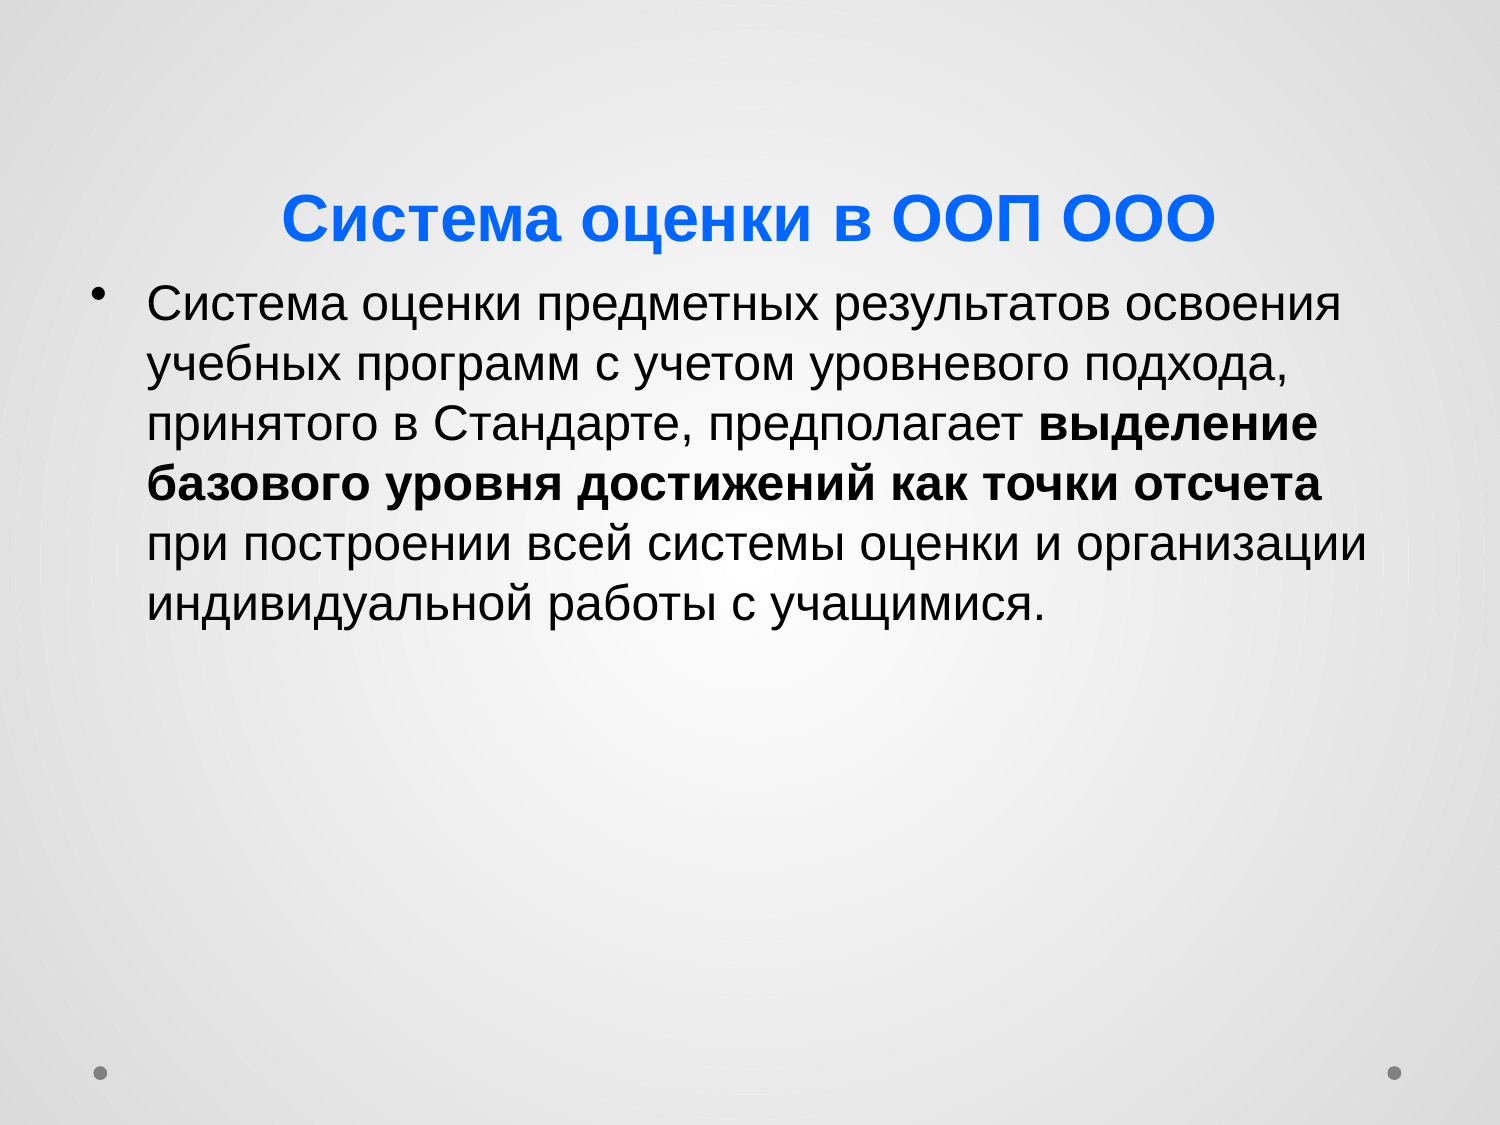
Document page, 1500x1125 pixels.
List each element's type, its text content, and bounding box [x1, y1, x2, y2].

list Система оценки предметных результатов освоения учебных программ с учетом уровневого подхода, принятого в Стандарте, предполагает выделение базового уровня достижений как точки отсчета при построении всей системы оценки и организации индивидуальной работы с учащимися. [75, 262, 1425, 1005]
title Система оценки в ООП ООО [75, 0, 1425, 262]
